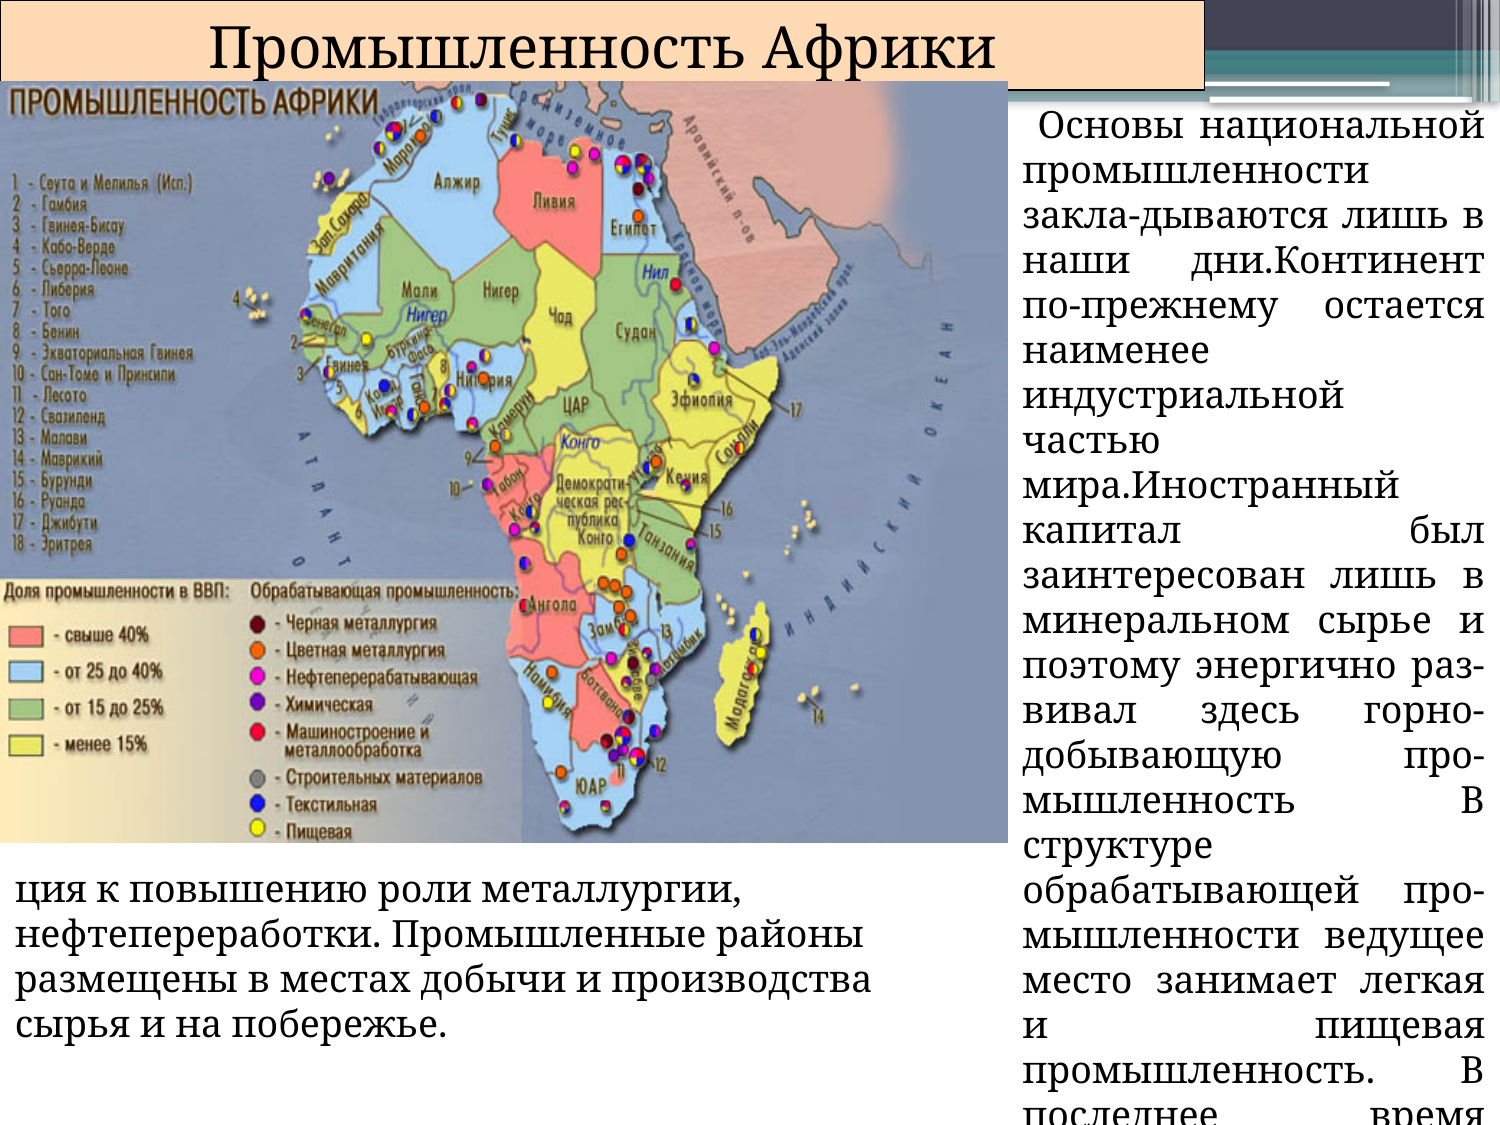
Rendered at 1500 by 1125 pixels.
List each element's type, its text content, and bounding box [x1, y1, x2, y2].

text_box ция к повышению роли металлургии, нефтепереработки. Промышленные районы размещены в местах добычи и производства сырья и на побережье. [0, 857, 950, 1053]
text_box Промышленность Африки [0, 0, 1205, 91]
text_box Основы национальной промышленности закла-дываются лишь в наши дни.Континент по-прежнему остается наименее индустриальной частью мира.Иностранный капитал был заинтересован лишь в минеральном сырье и поэтому энергично раз-вивал здесь горно-добывающую про-мышленность В структуре обрабатывающей про-мышленности ведущее место занимает легкая и пищевая промышленность. В последнее время наметилась тенден- [1007, 93, 1500, 1125]
picture [0, 81, 1008, 843]
